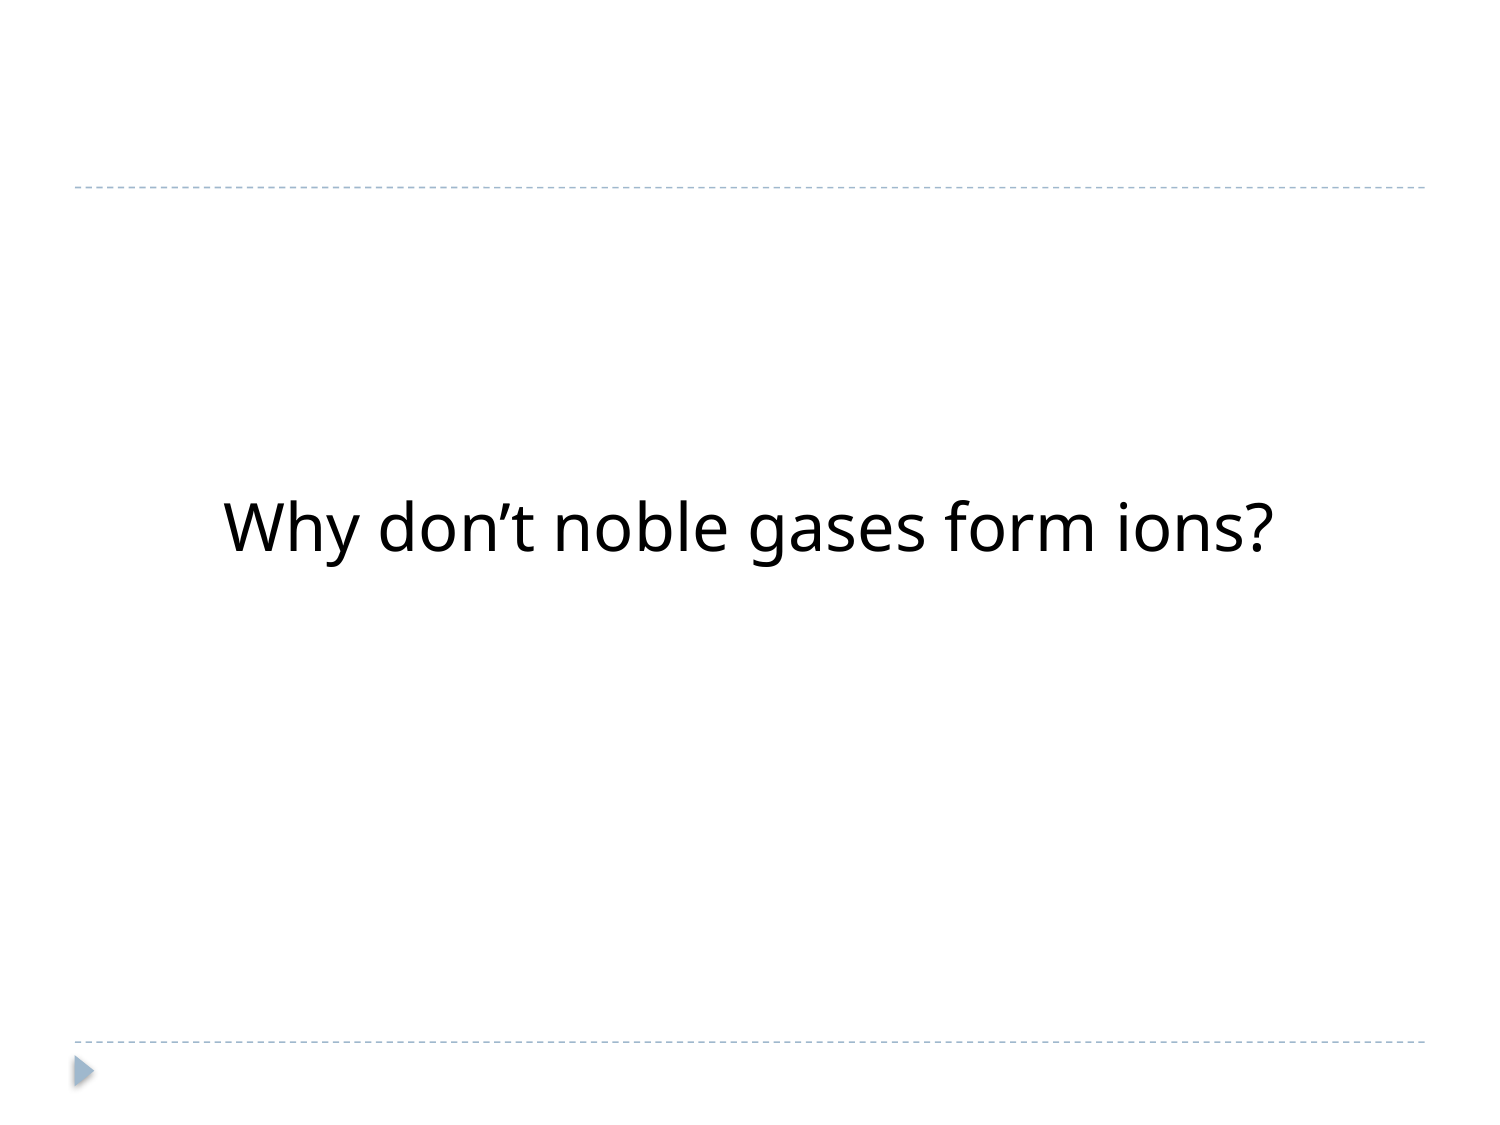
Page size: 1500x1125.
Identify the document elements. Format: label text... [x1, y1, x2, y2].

list Why don’t noble gases form ions? [75, 200, 1425, 1010]
